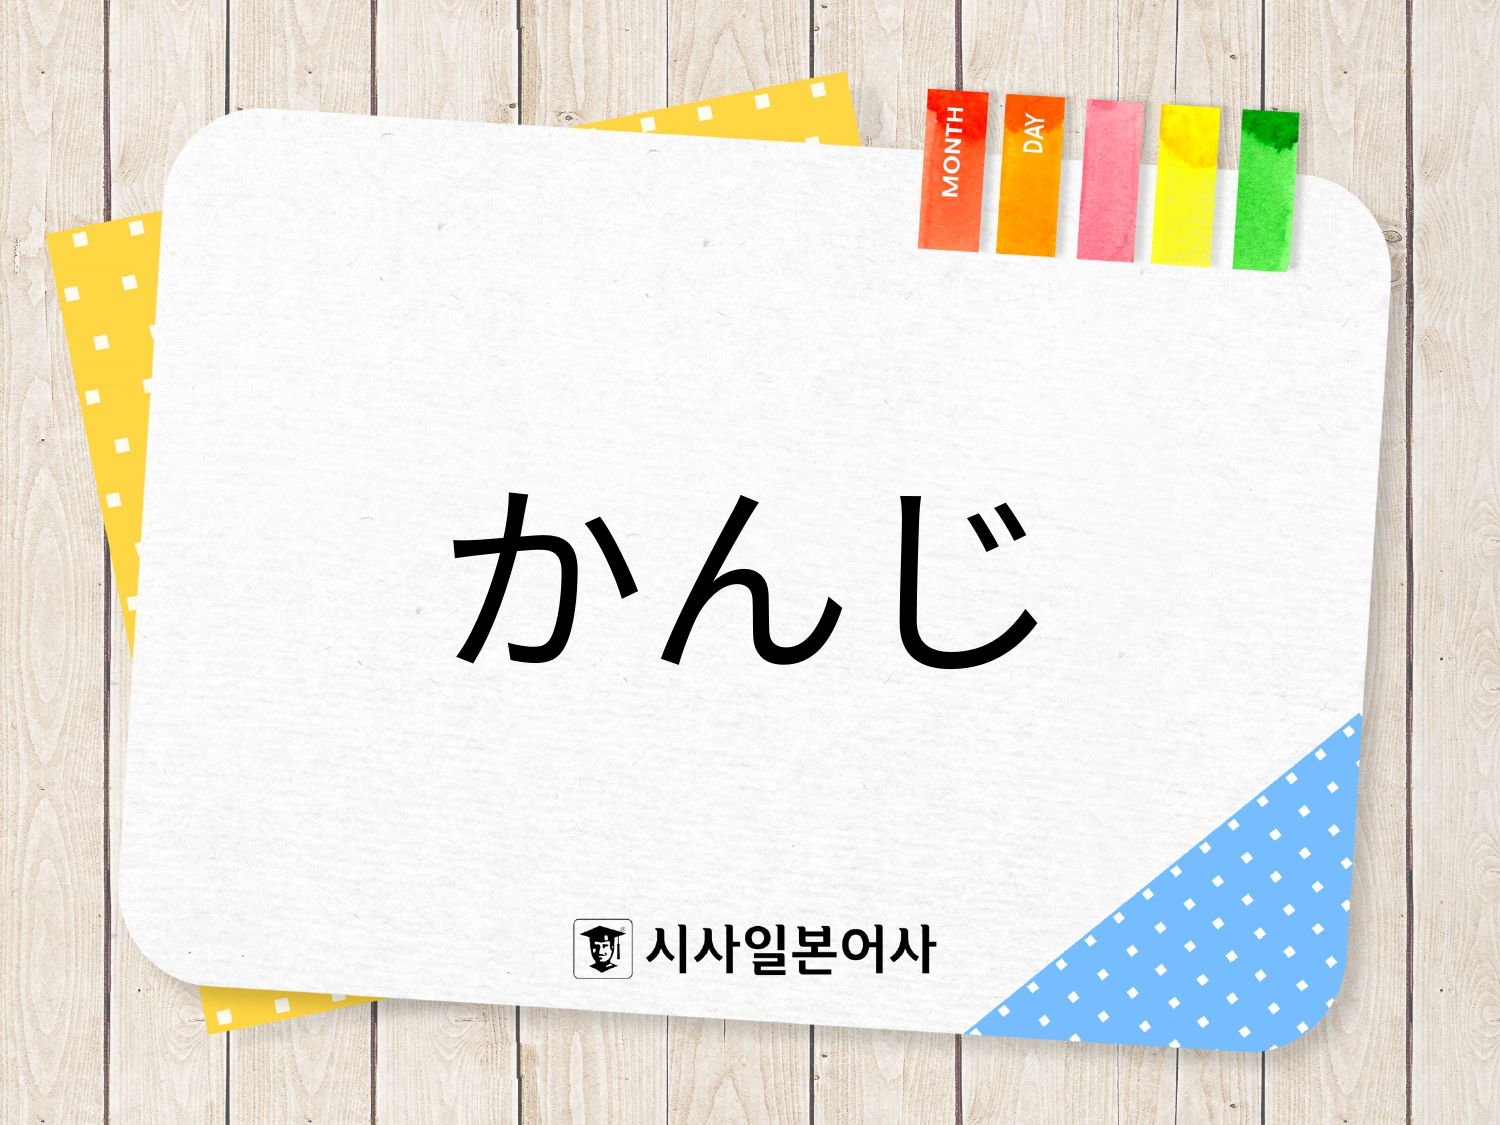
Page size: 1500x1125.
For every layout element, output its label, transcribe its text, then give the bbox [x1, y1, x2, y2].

picture [0, 0, 1500, 1125]
title かんじ [75, 338, 1425, 811]
